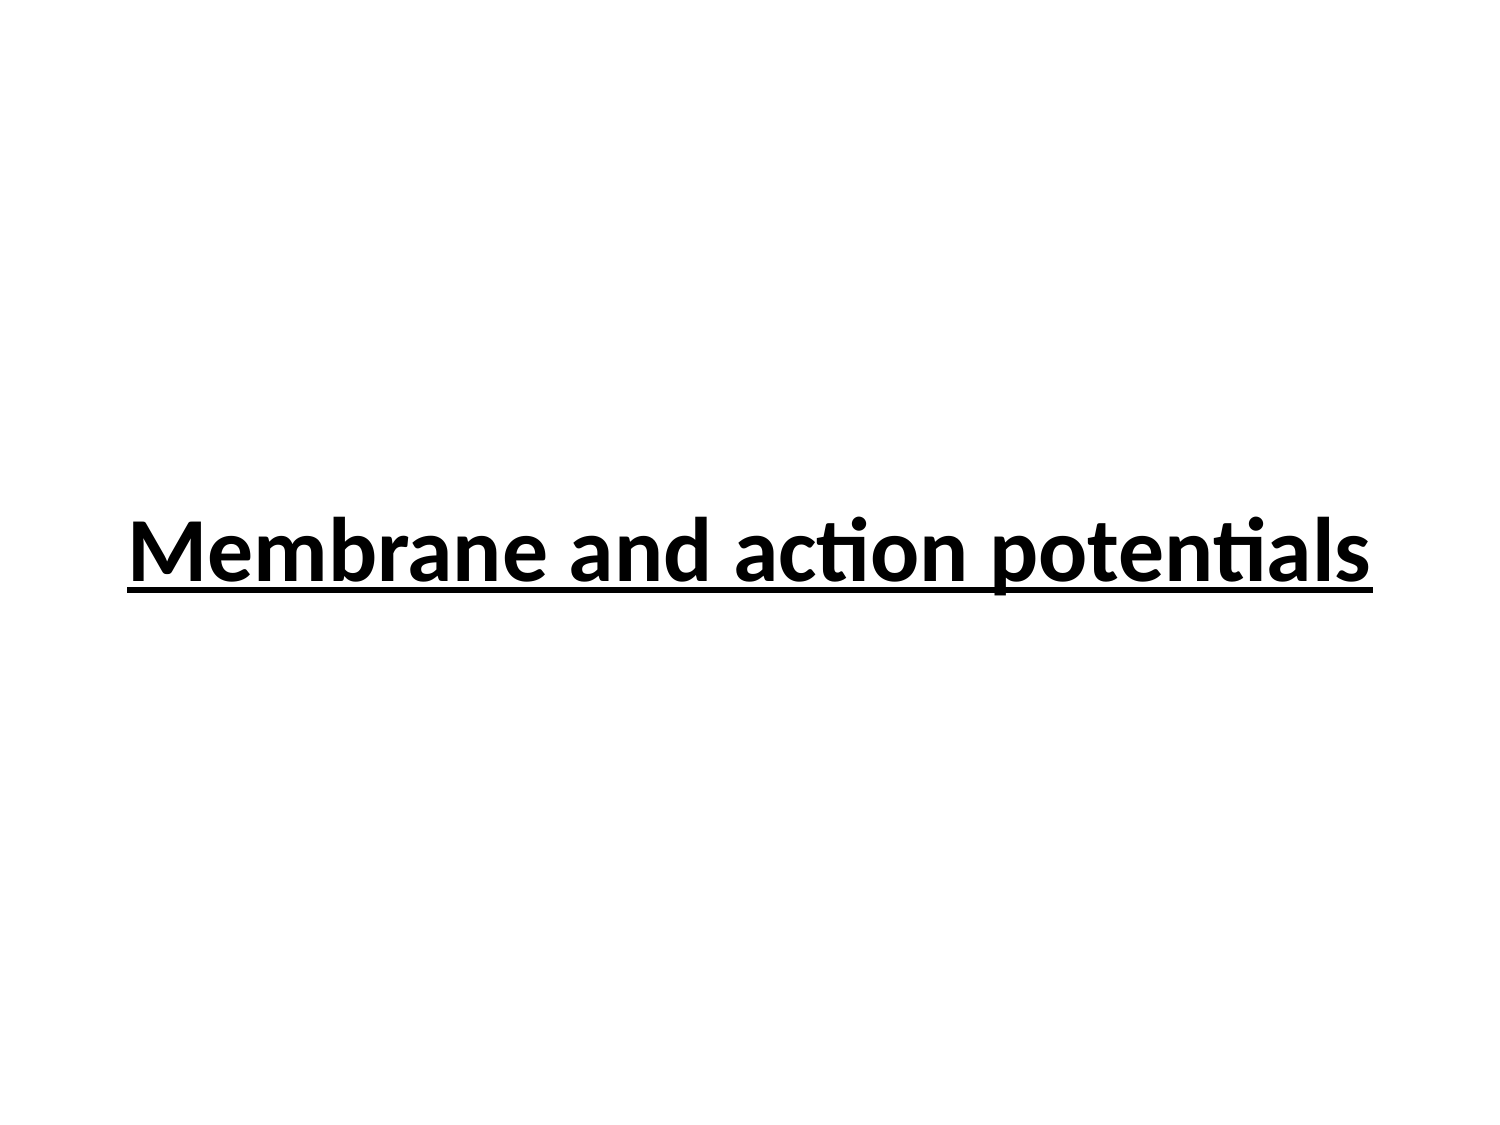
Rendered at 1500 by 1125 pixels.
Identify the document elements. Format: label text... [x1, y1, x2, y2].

title Membrane and action potentials [74, 349, 1426, 740]
